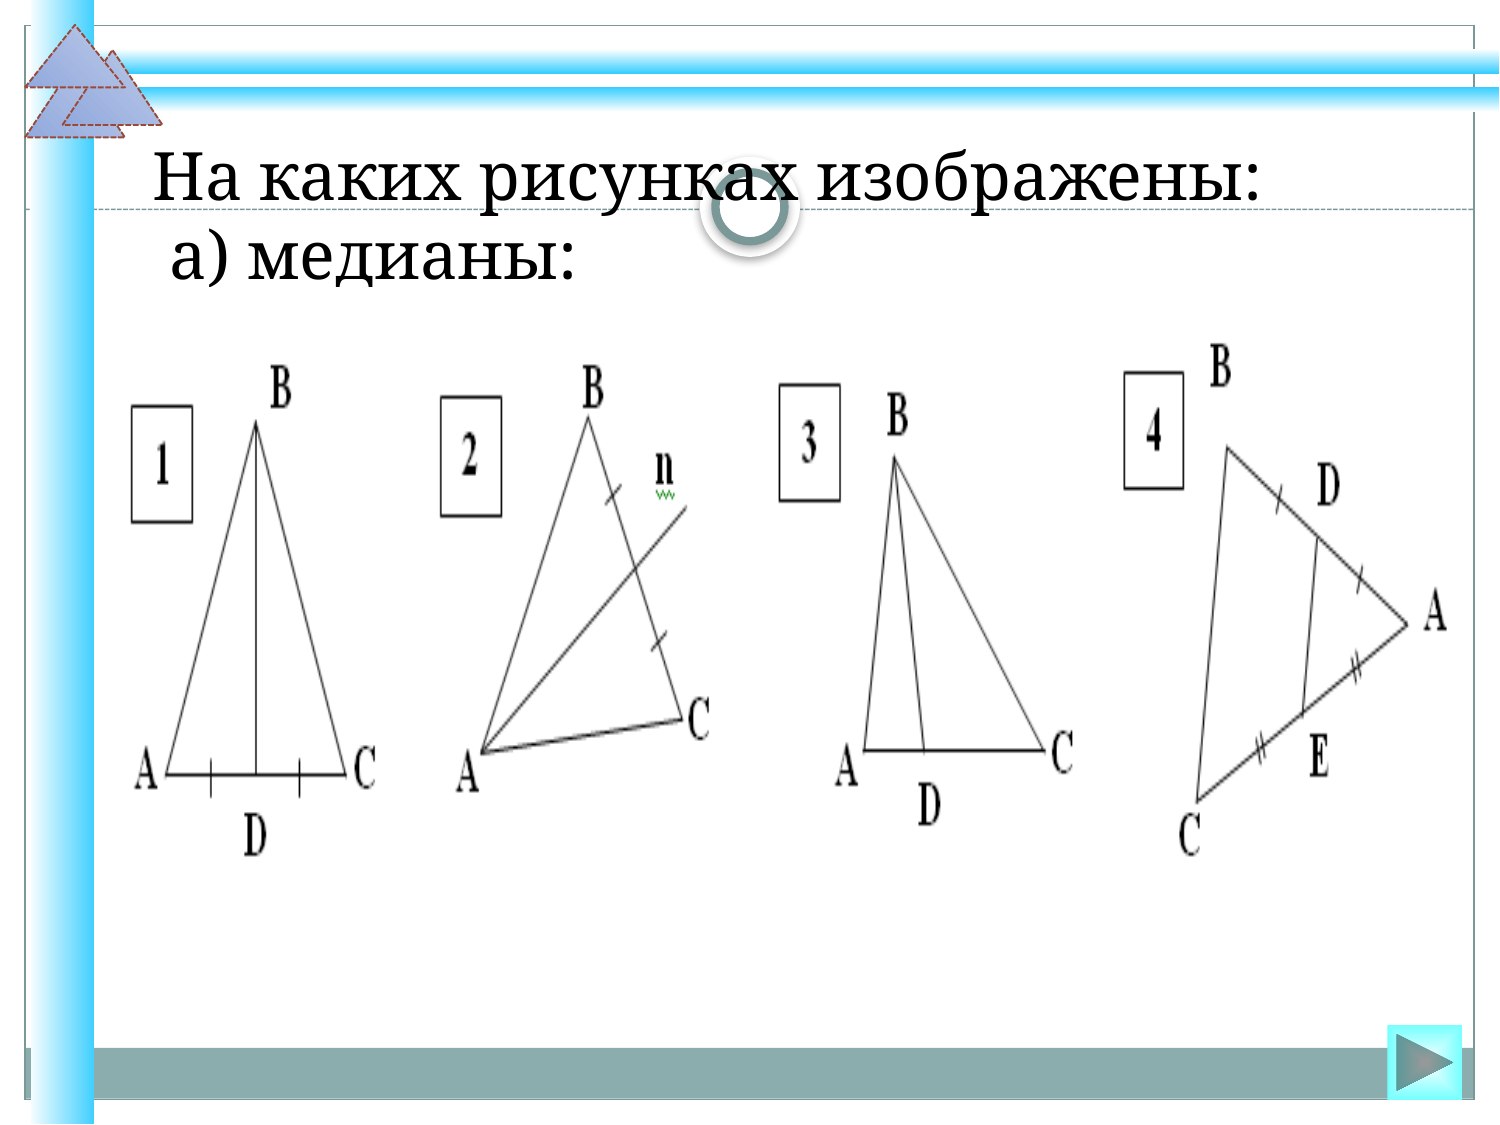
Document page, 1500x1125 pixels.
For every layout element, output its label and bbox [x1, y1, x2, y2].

picture [124, 287, 1451, 876]
text_box [30, 0, 1500, 1124]
